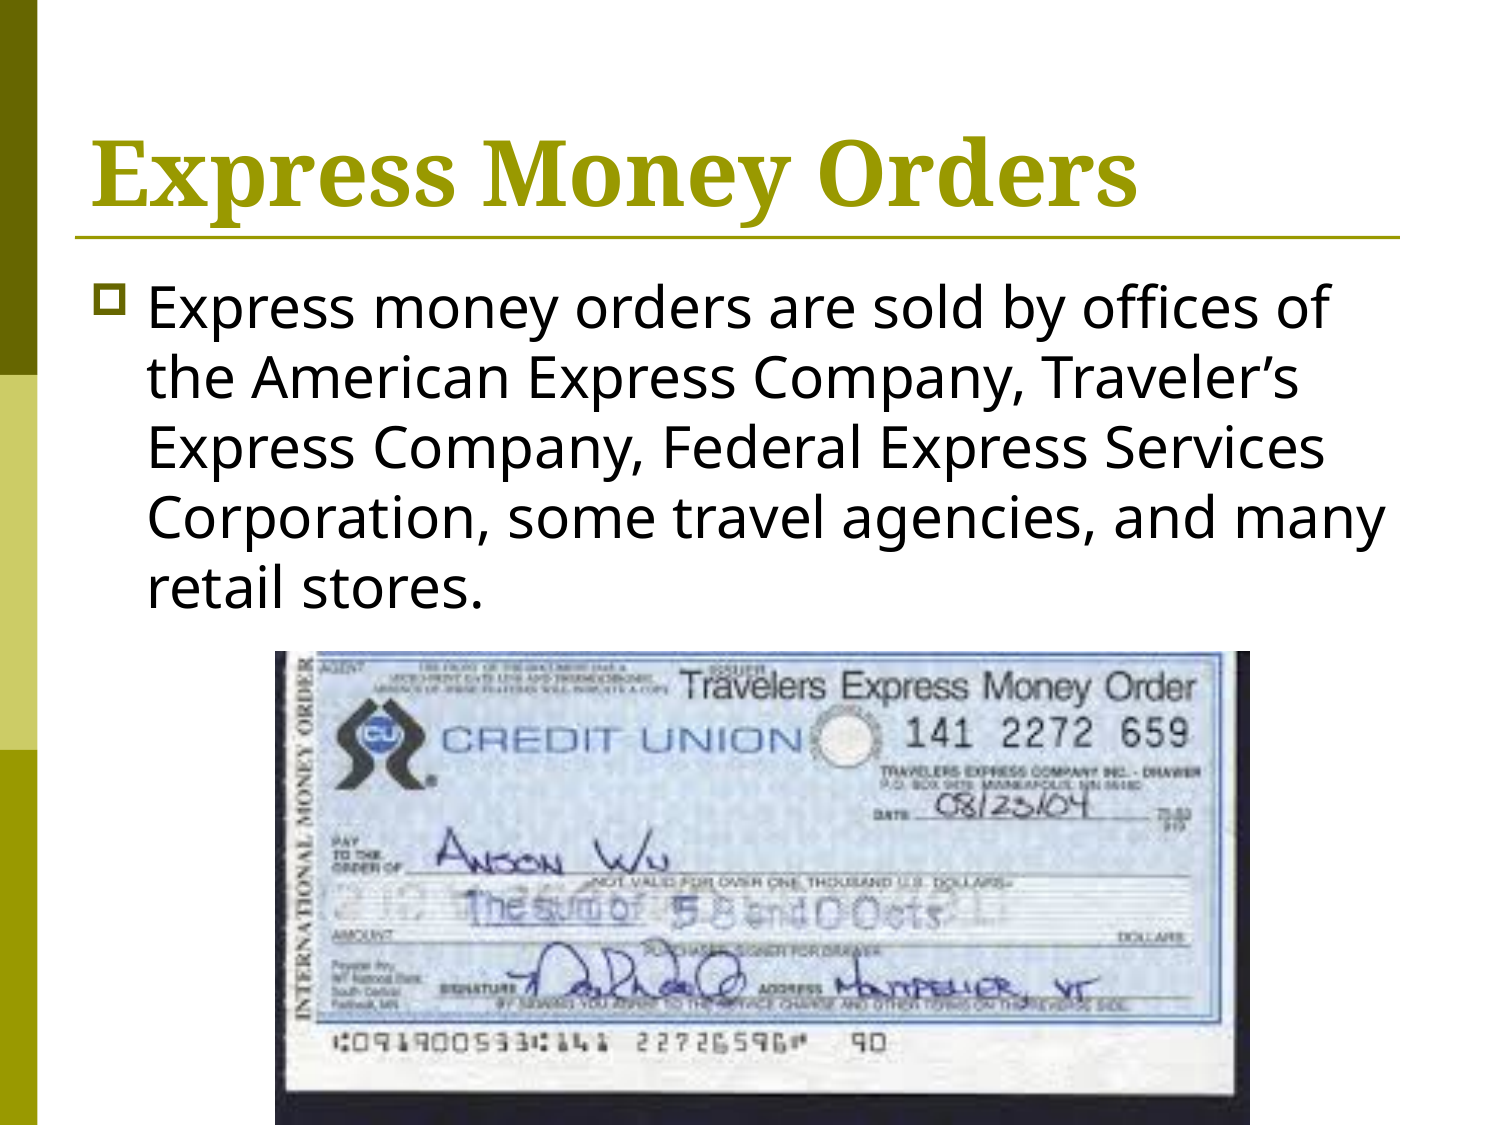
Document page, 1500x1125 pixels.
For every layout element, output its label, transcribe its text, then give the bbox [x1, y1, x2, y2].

list Express money orders are sold by offices of the American Express Company, Traveler’s Express Company, Federal Express Services Corporation, some travel agencies, and many retail stores. [74, 262, 1426, 1006]
title Express Money Orders [74, 45, 1426, 233]
picture [274, 650, 1251, 1125]
